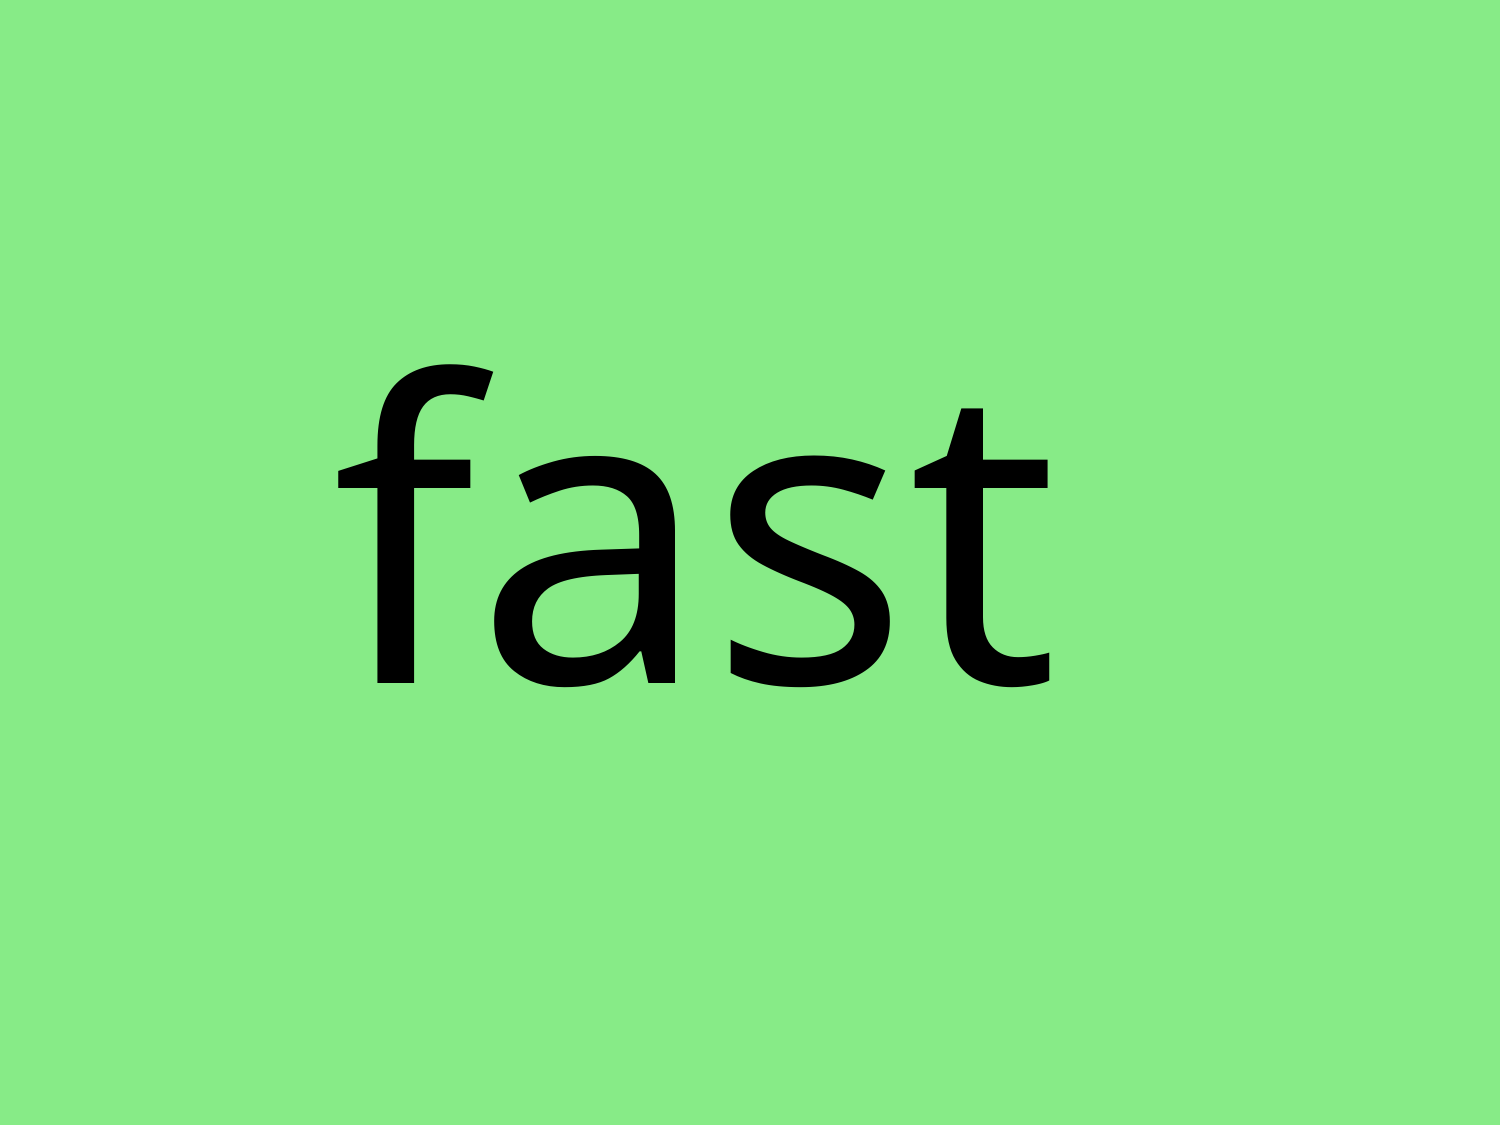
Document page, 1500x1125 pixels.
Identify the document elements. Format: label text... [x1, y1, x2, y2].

text_box fast [41, 259, 1459, 775]
